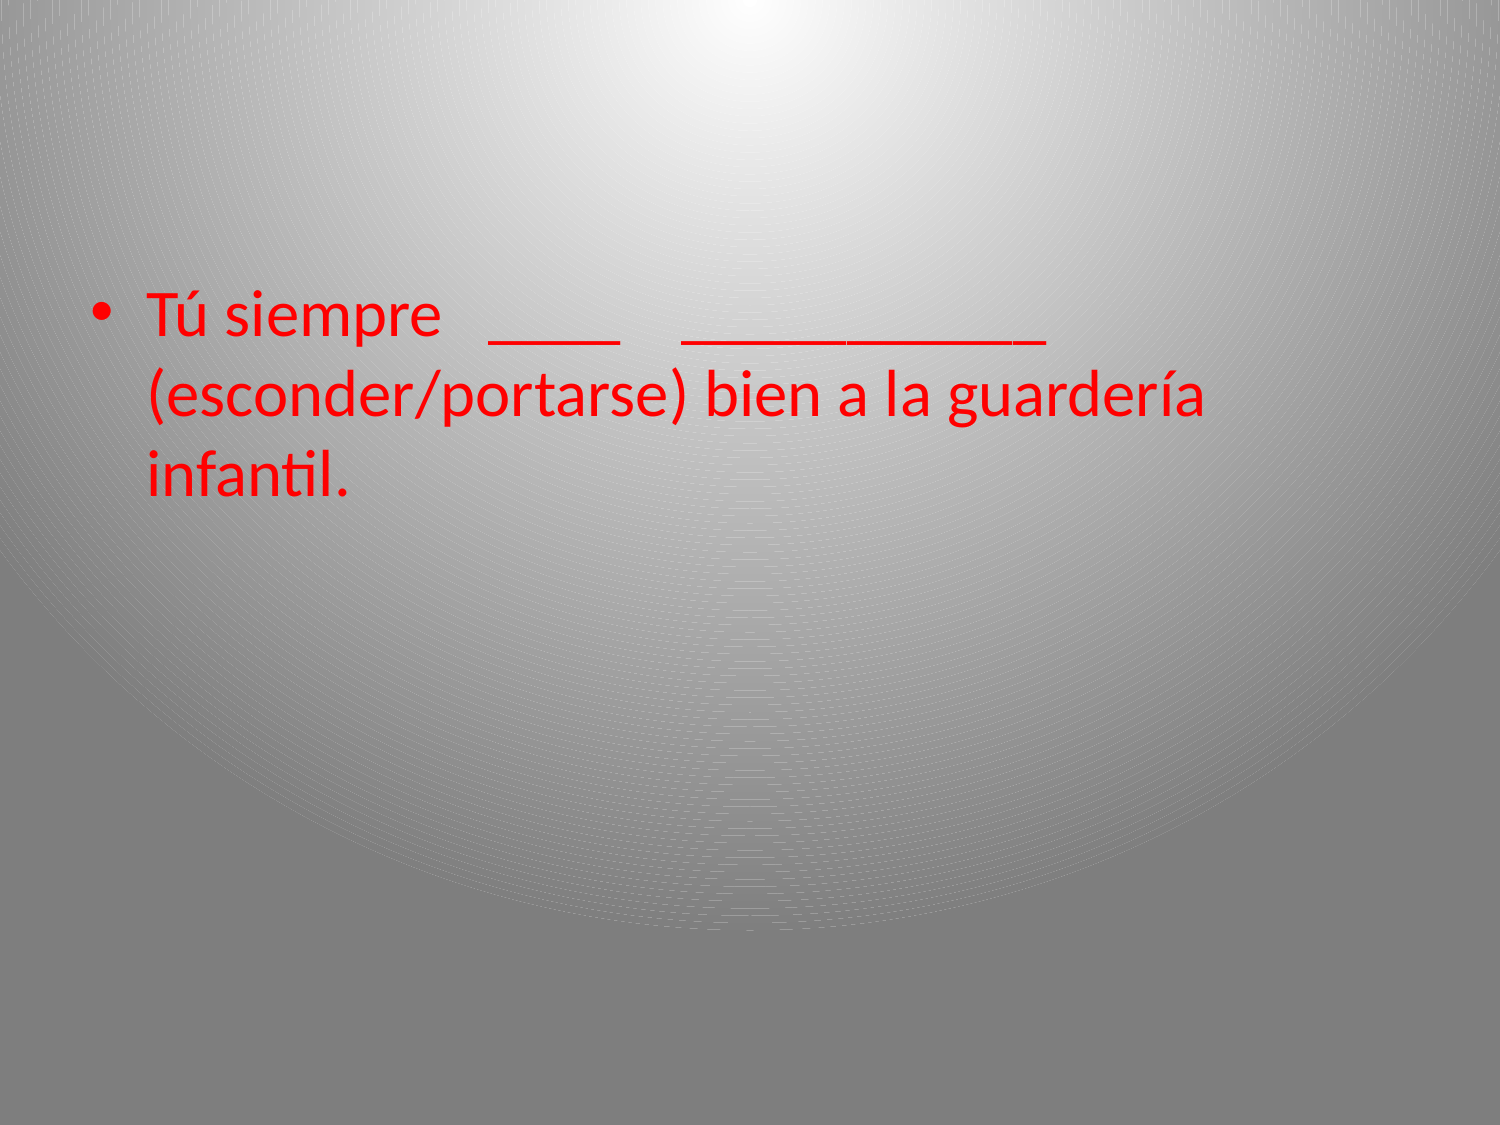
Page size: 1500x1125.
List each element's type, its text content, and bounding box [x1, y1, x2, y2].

list Tú siempre ____ ___________ (esconder/portarse) bien a la guardería infantil. [75, 262, 1425, 1005]
